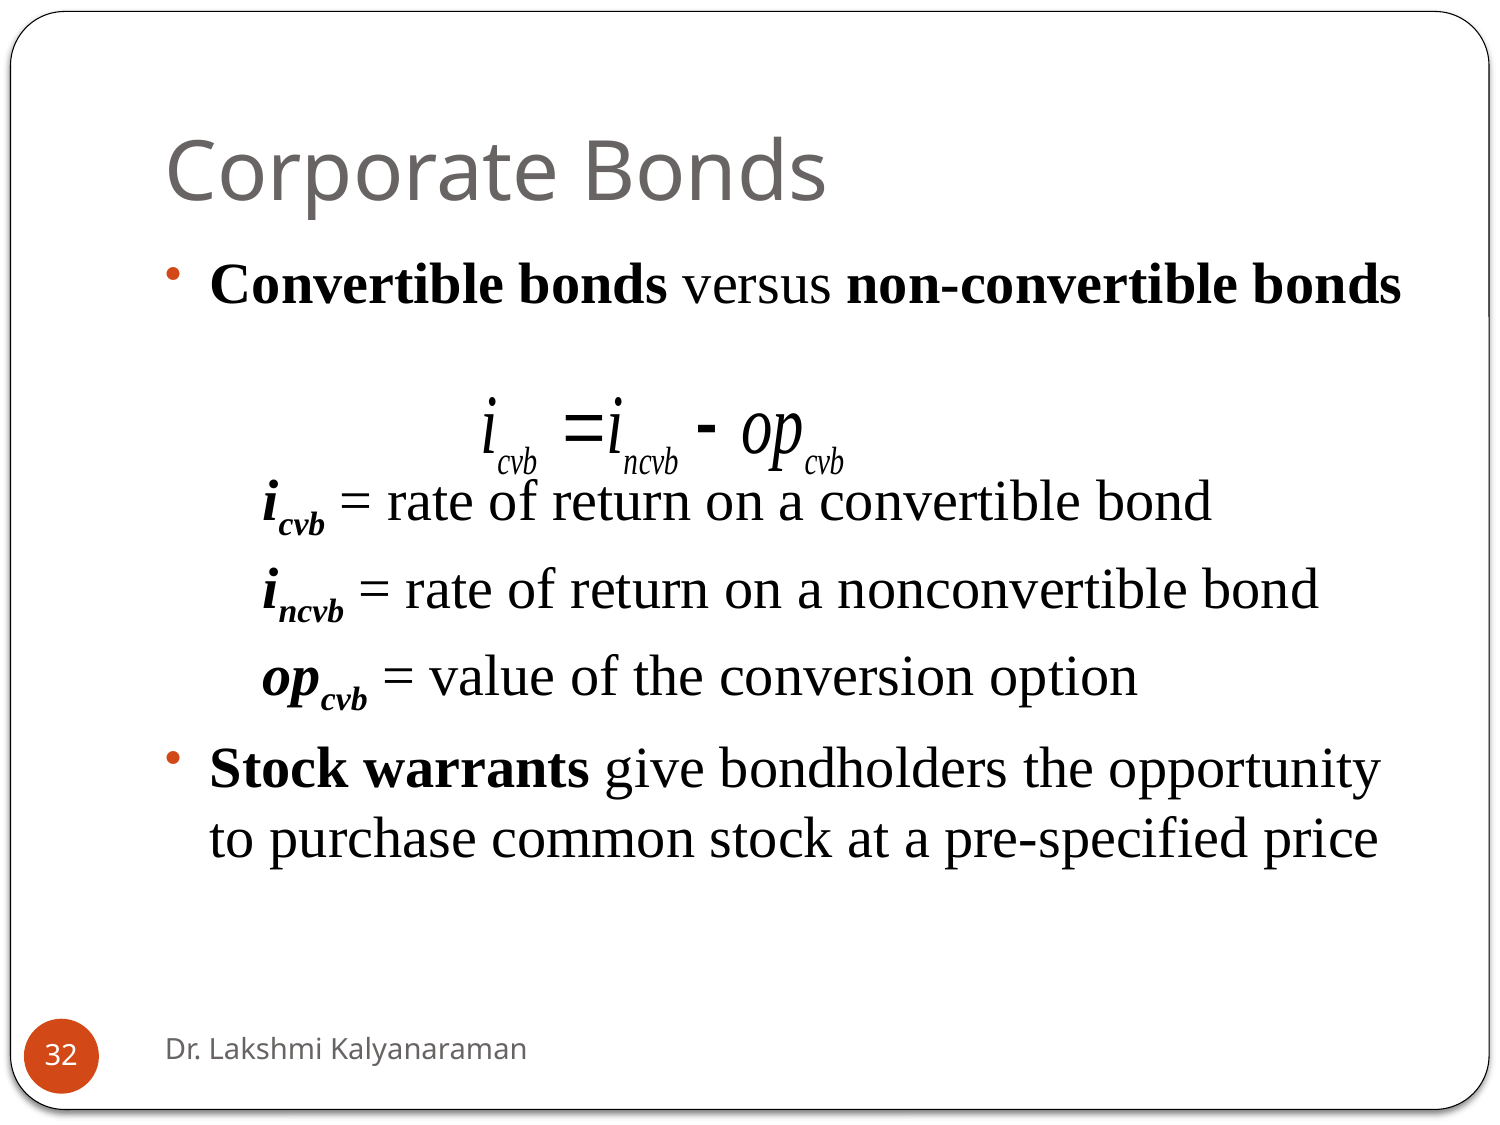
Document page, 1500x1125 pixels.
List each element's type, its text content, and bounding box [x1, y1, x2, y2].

list Convertible bonds versus non-convertible bonds icvb = rate of return on a convertible bond incvb = rate of return on a nonconvertible bond opcvb = value of the conversion option Stock warrants give bondholders the opportunity to purchase common stock at a pre-specified price [150, 237, 1425, 988]
slide_number 32 [23, 1018, 99, 1094]
footer Dr. Lakshmi Kalyanaraman [150, 1012, 800, 1088]
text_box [474, 374, 856, 488]
title Corporate Bonds [150, 45, 1425, 233]
